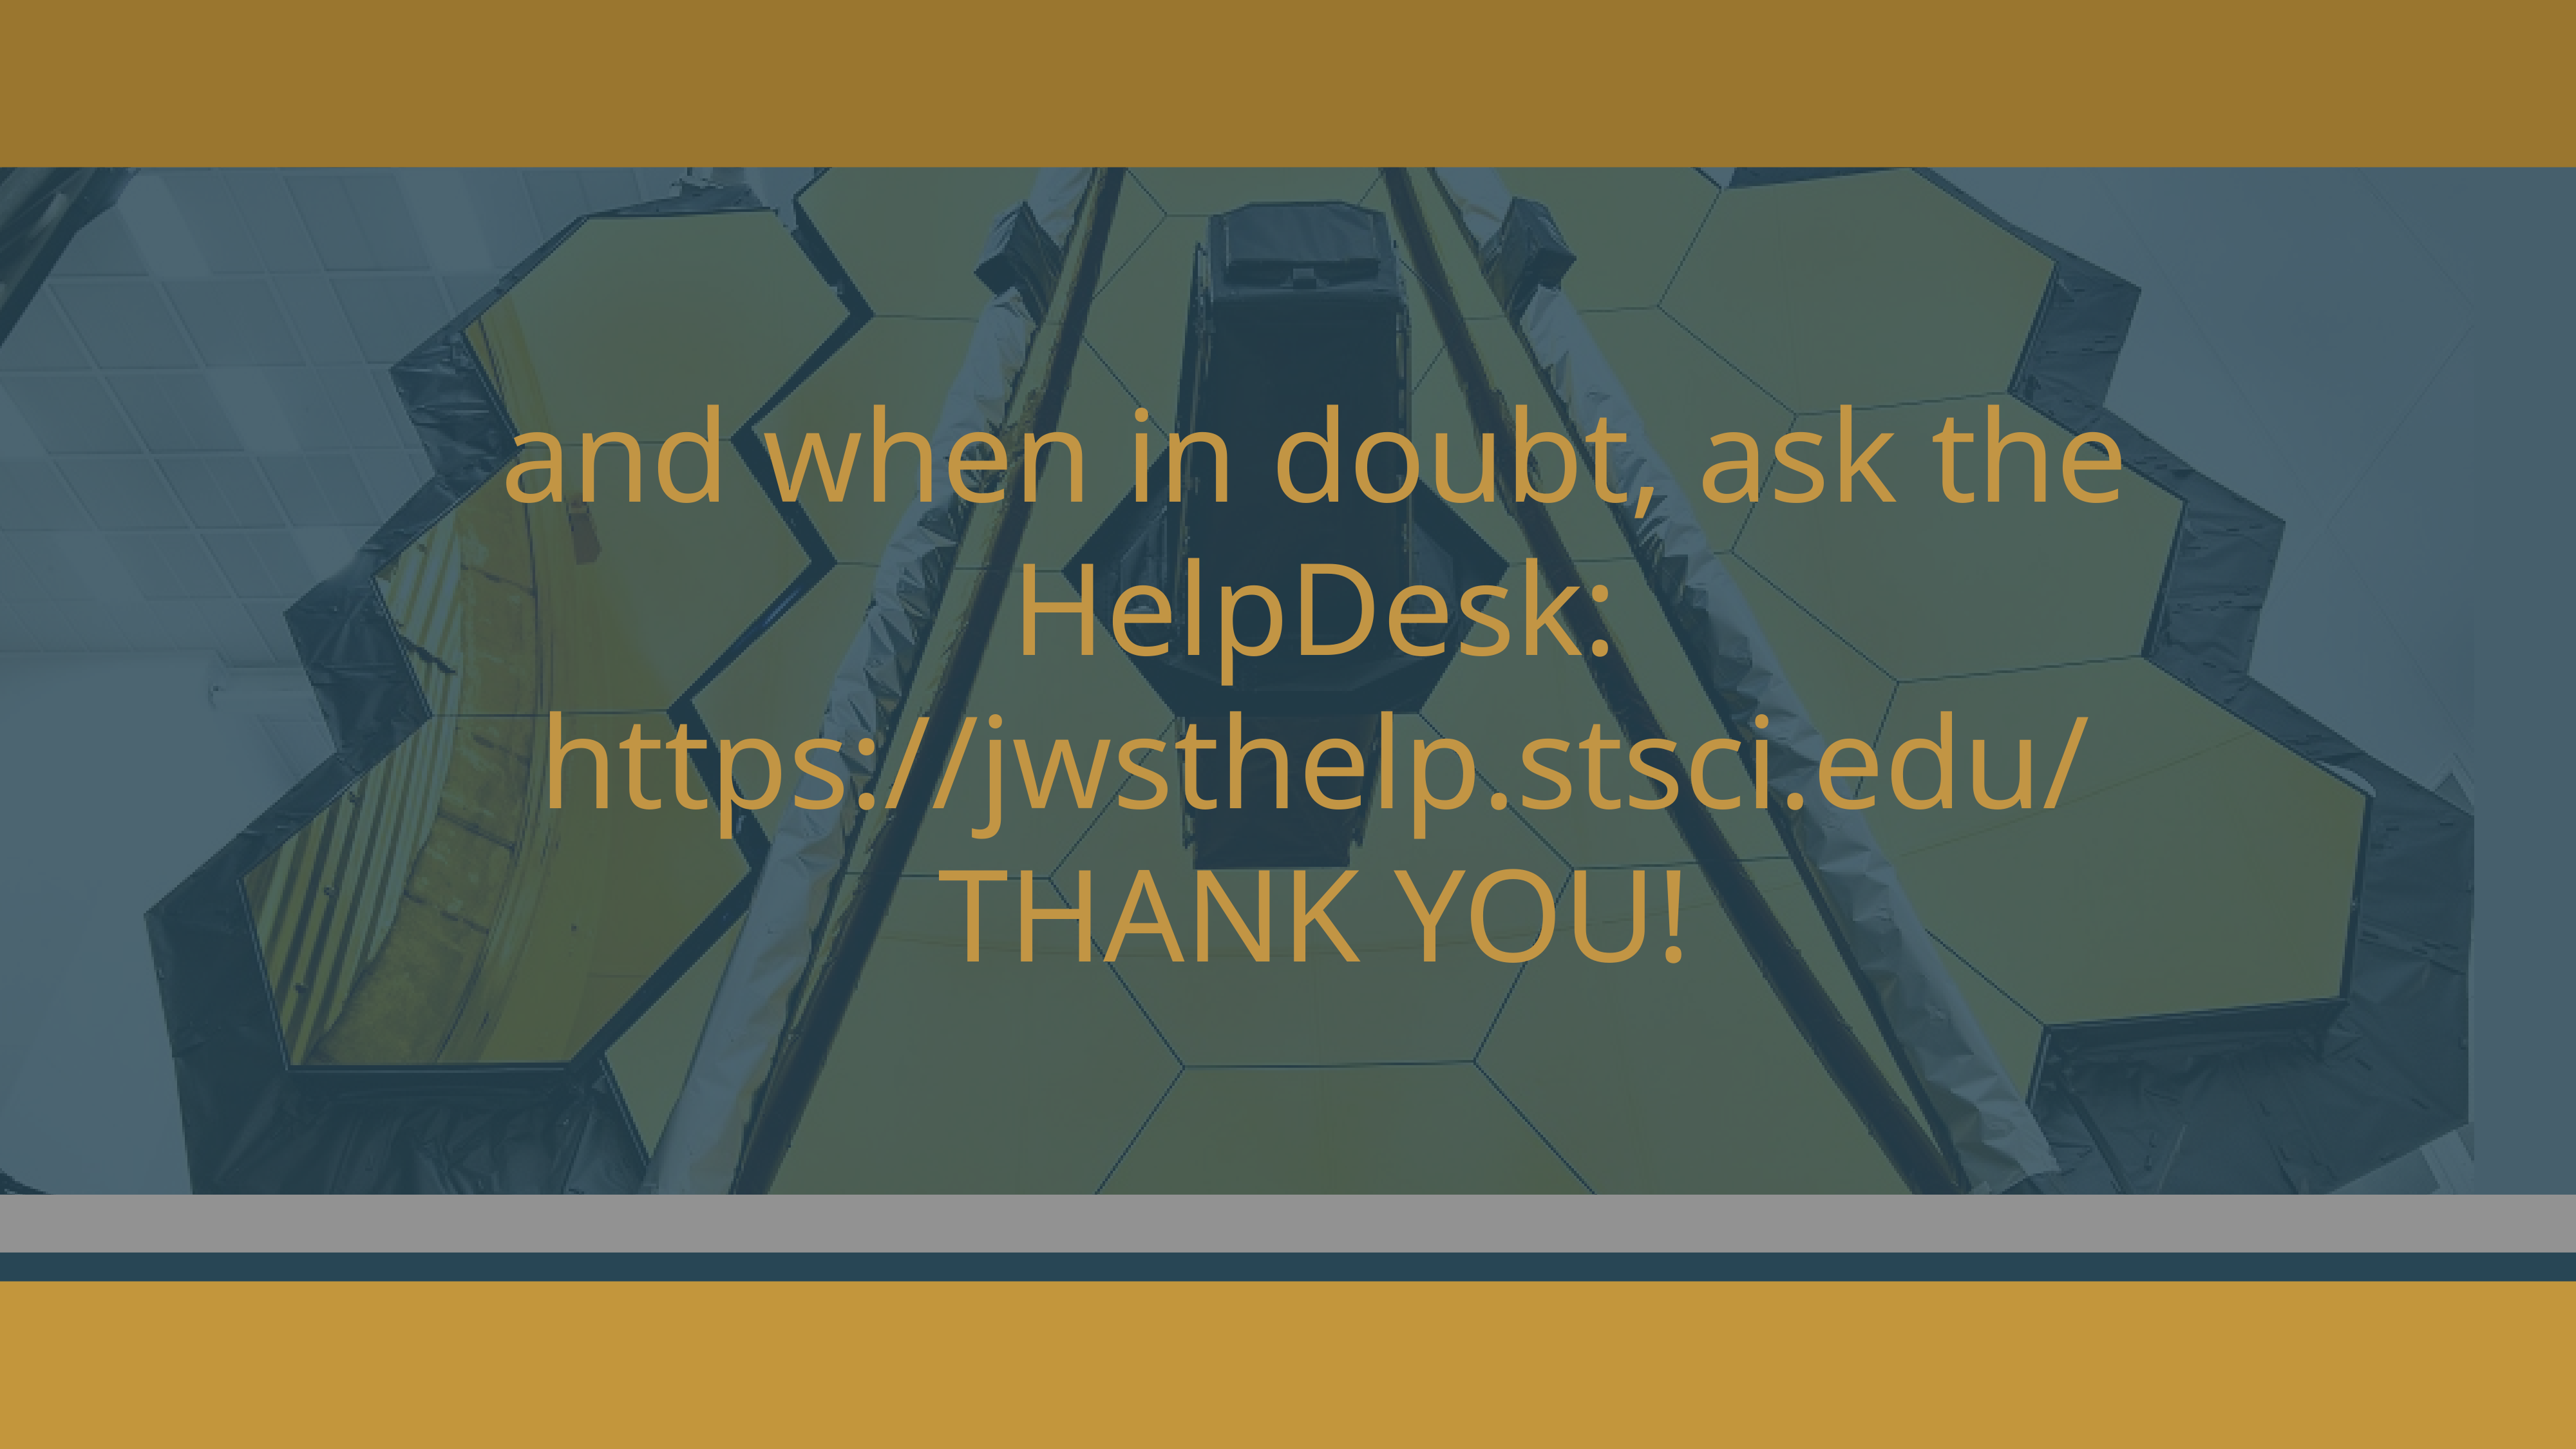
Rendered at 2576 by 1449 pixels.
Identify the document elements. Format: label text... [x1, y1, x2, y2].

title and when in doubt, ask the HelpDesk: https://jwsthelp.stsci.edu/ THANK YOU! [214, 403, 2416, 959]
